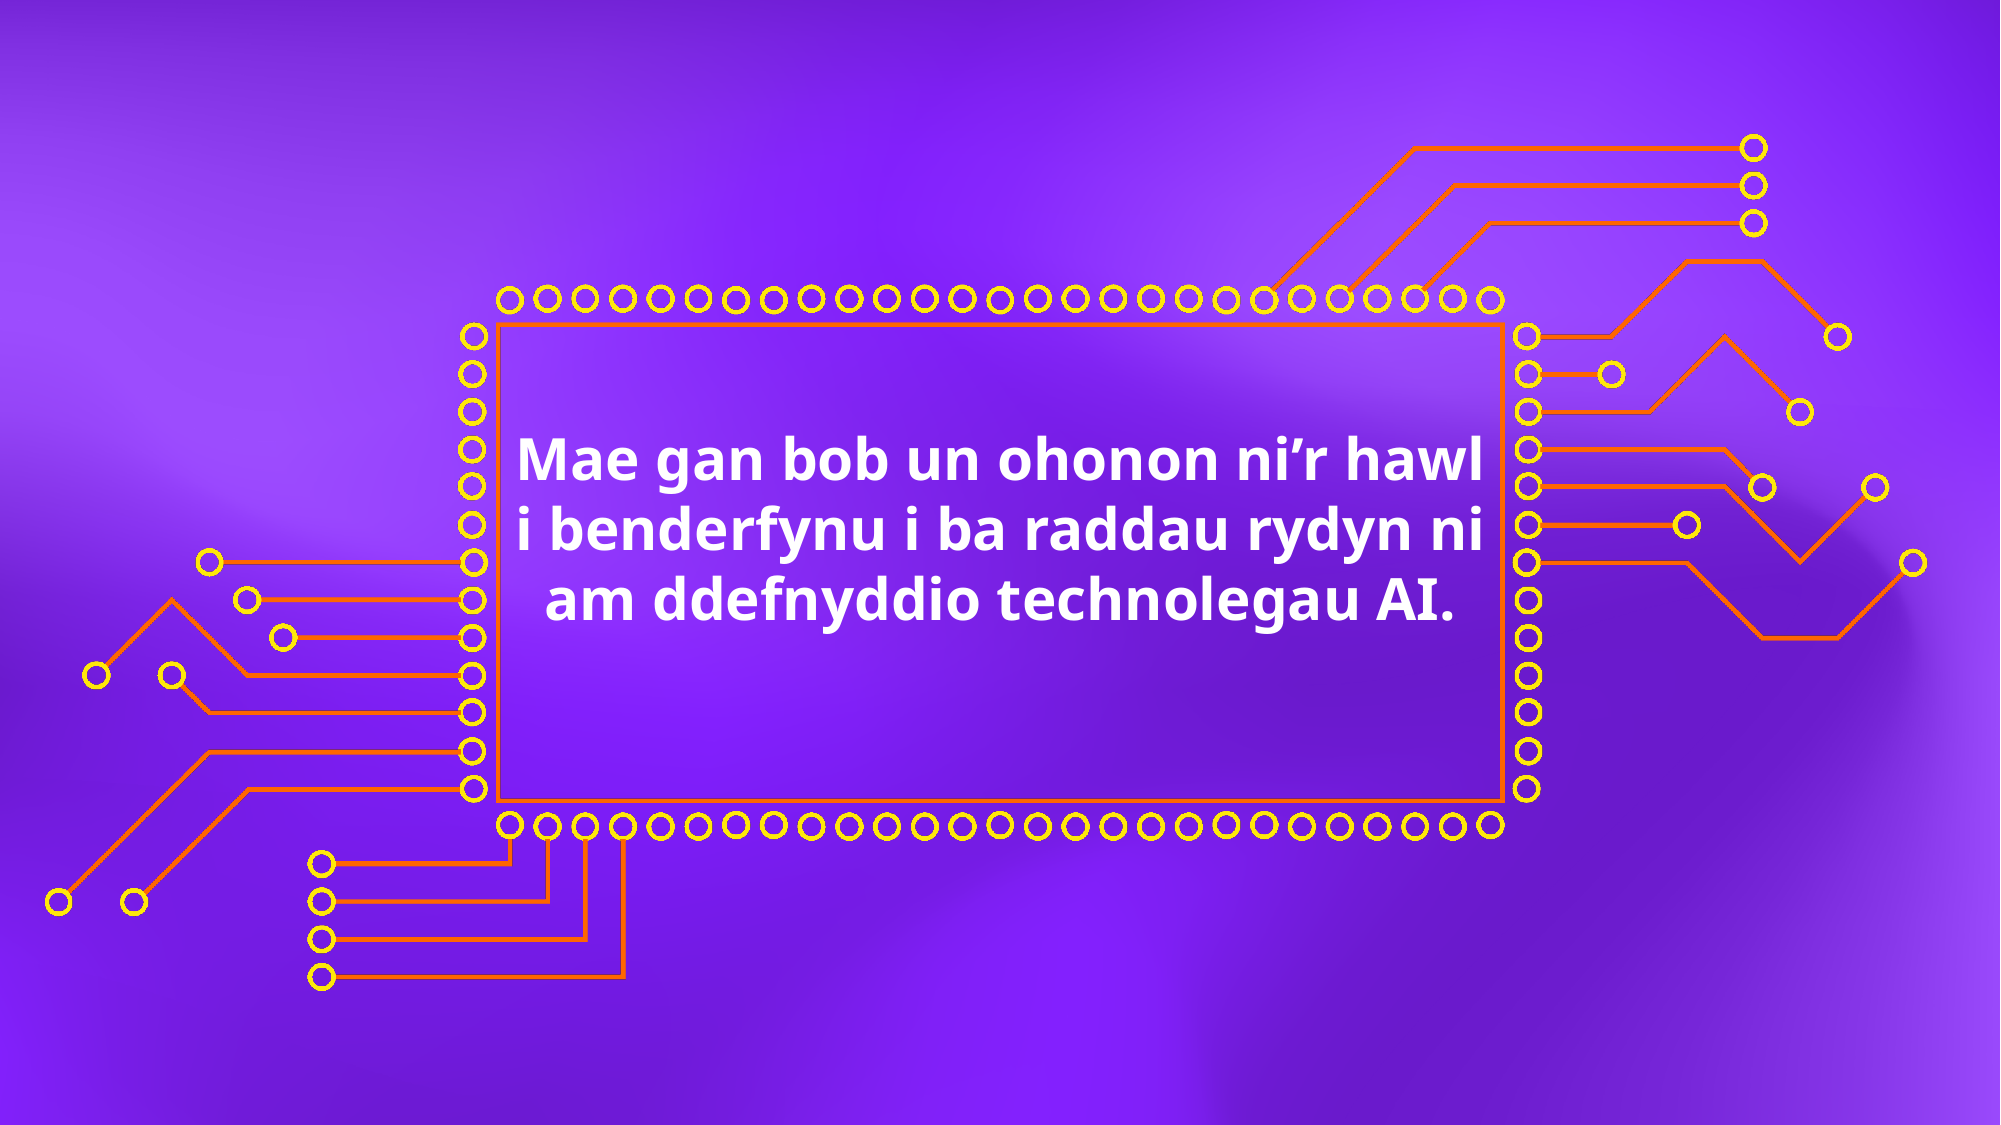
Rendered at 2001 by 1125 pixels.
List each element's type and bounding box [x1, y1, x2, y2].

text_box [0, 0, 2000, 1125]
